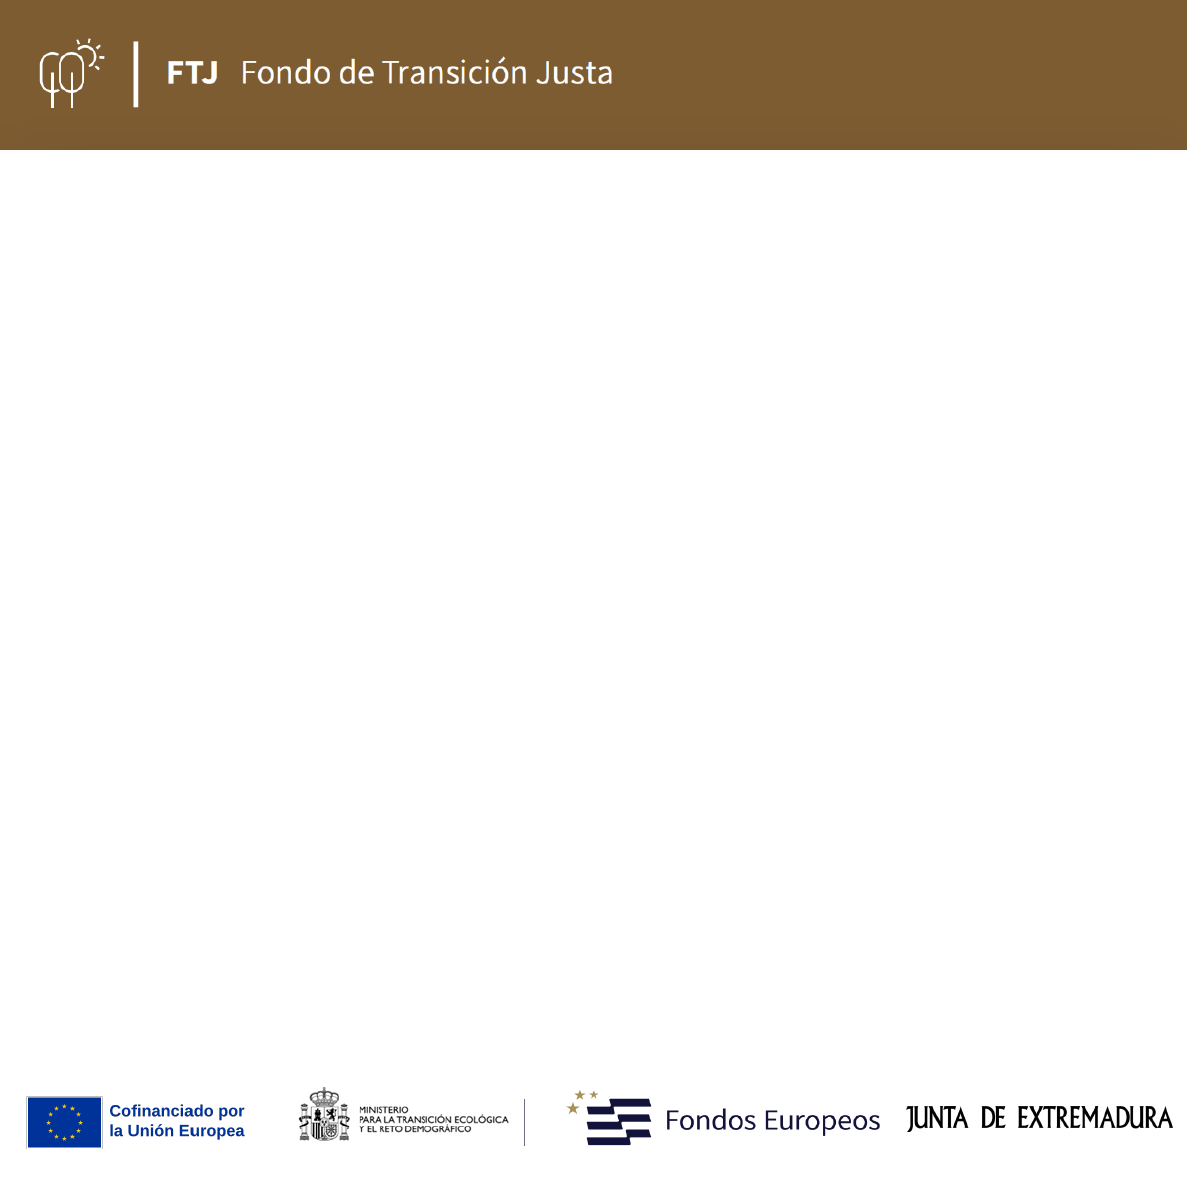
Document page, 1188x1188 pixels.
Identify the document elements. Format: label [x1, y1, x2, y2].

picture [0, 0, 1187, 150]
text_box [14, 1080, 1173, 1162]
